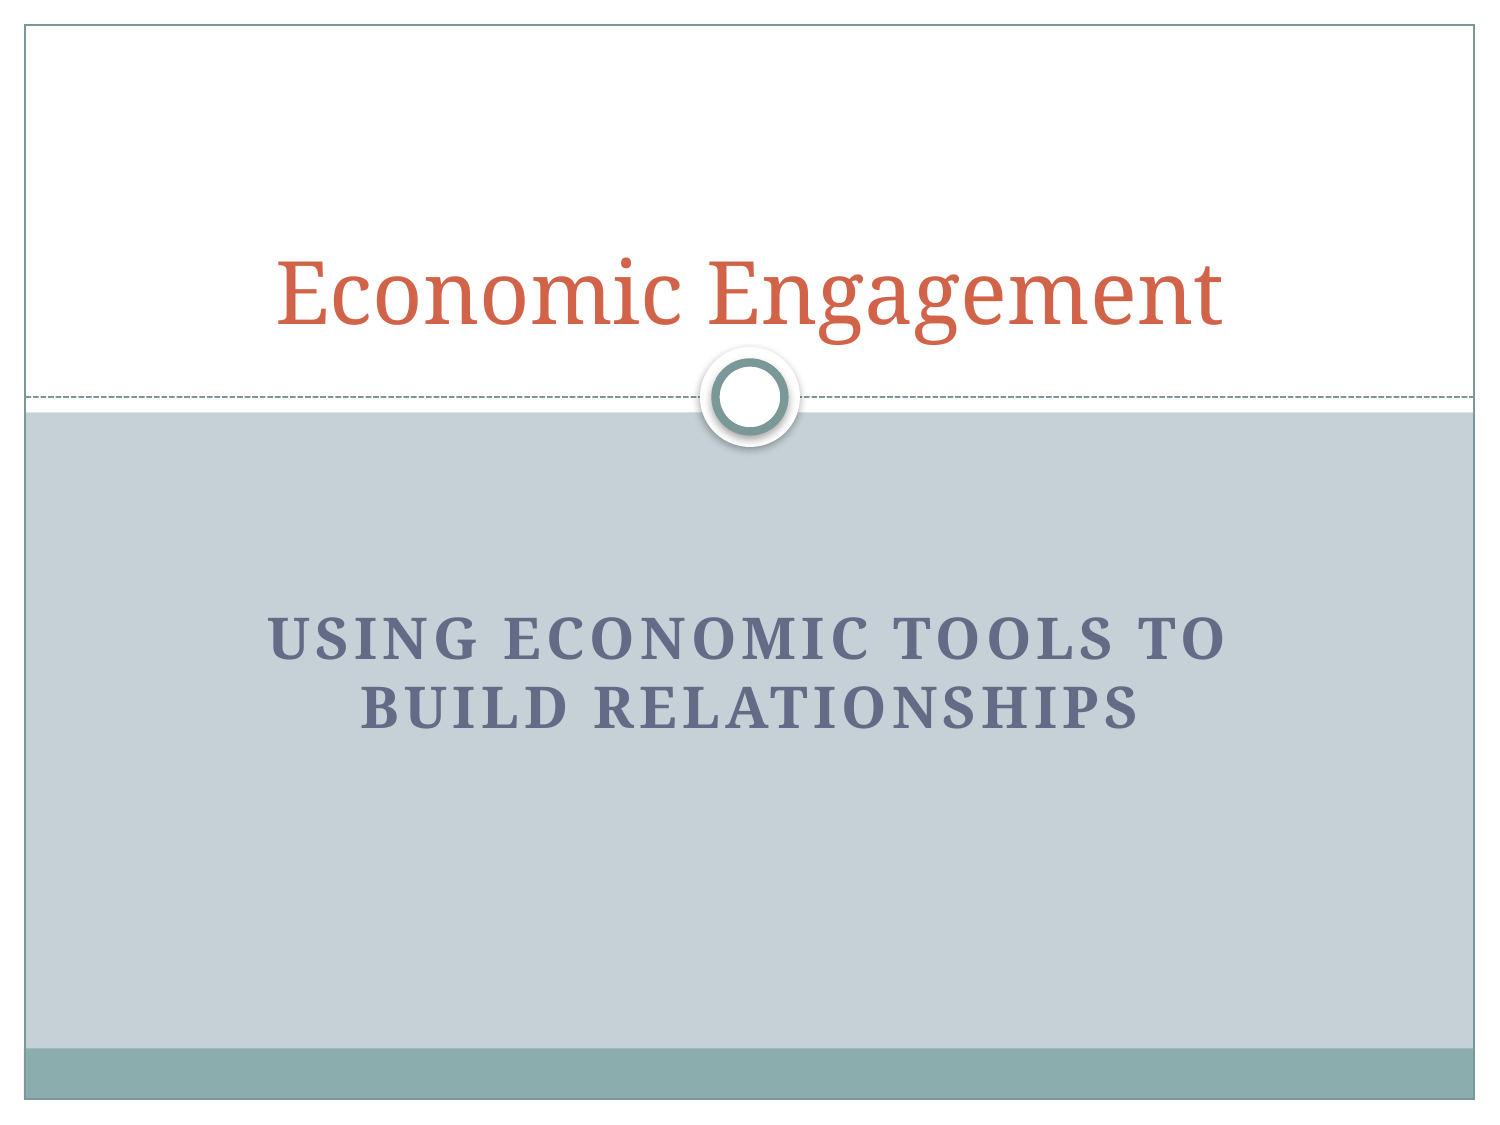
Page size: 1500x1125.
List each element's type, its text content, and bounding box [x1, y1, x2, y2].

title Economic Engagement [112, 62, 1388, 350]
subtitle Using economic tools to build relationships [225, 462, 1275, 750]
